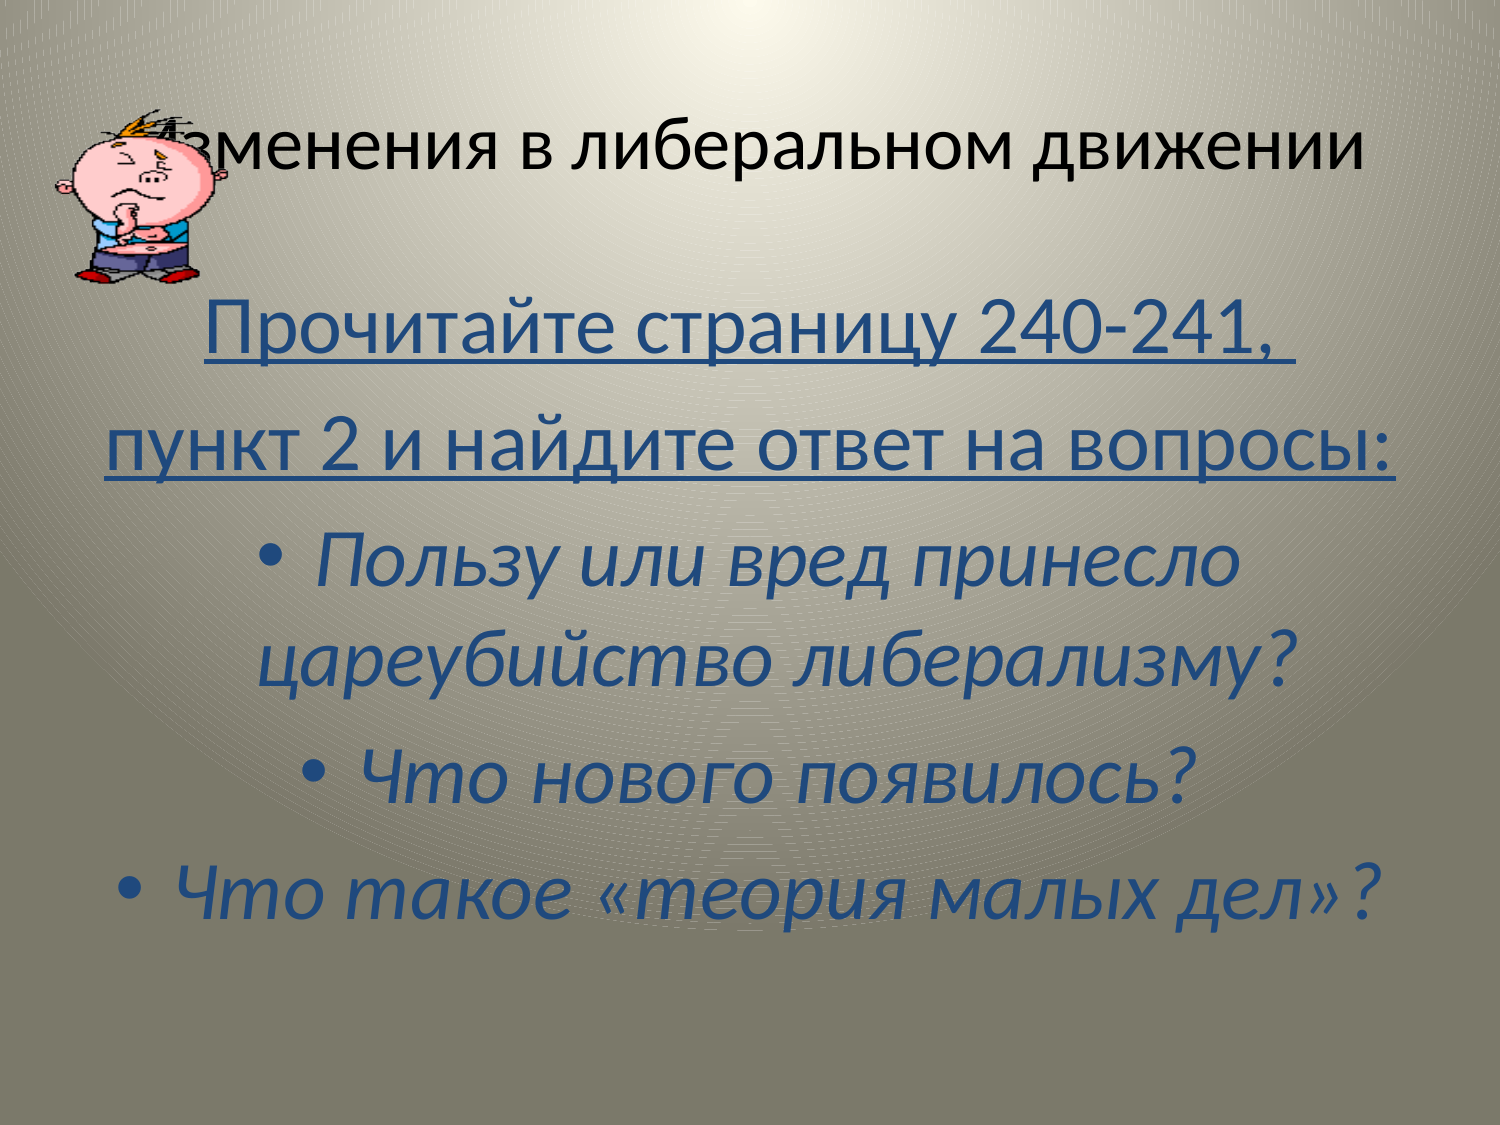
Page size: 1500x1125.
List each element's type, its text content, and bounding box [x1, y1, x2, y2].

title Изменения в либеральном движении [75, 45, 1425, 233]
list Прочитайте страницу 240-241, пункт 2 и найдите ответ на вопросы: Пользу или вред принесло цареубийство либерализму? Что нового появилось? Что такое «теория малых дел»? [75, 262, 1425, 1005]
picture [29, 77, 266, 287]
